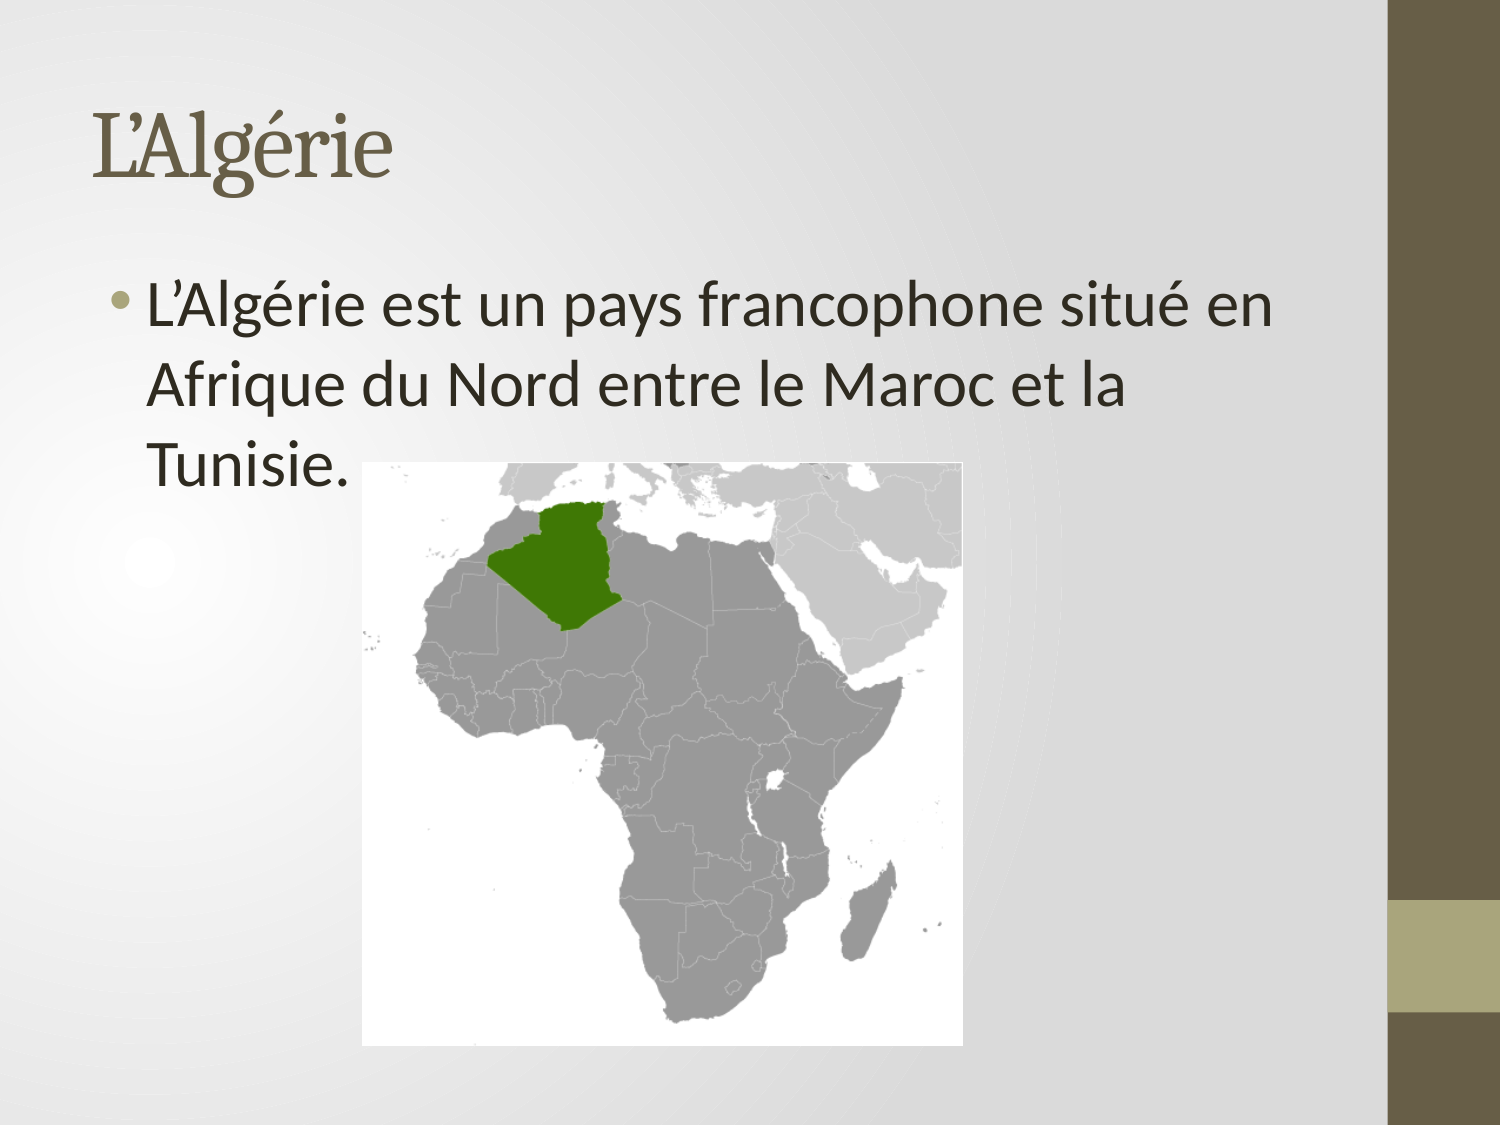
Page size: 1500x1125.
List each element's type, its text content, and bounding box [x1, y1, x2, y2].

title L’Algérie [75, 45, 1325, 233]
list L’Algérie est un pays francophone situé en Afrique du Nord entre le Maroc et la Tunisie. [75, 251, 1363, 1005]
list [361, 461, 963, 1047]
